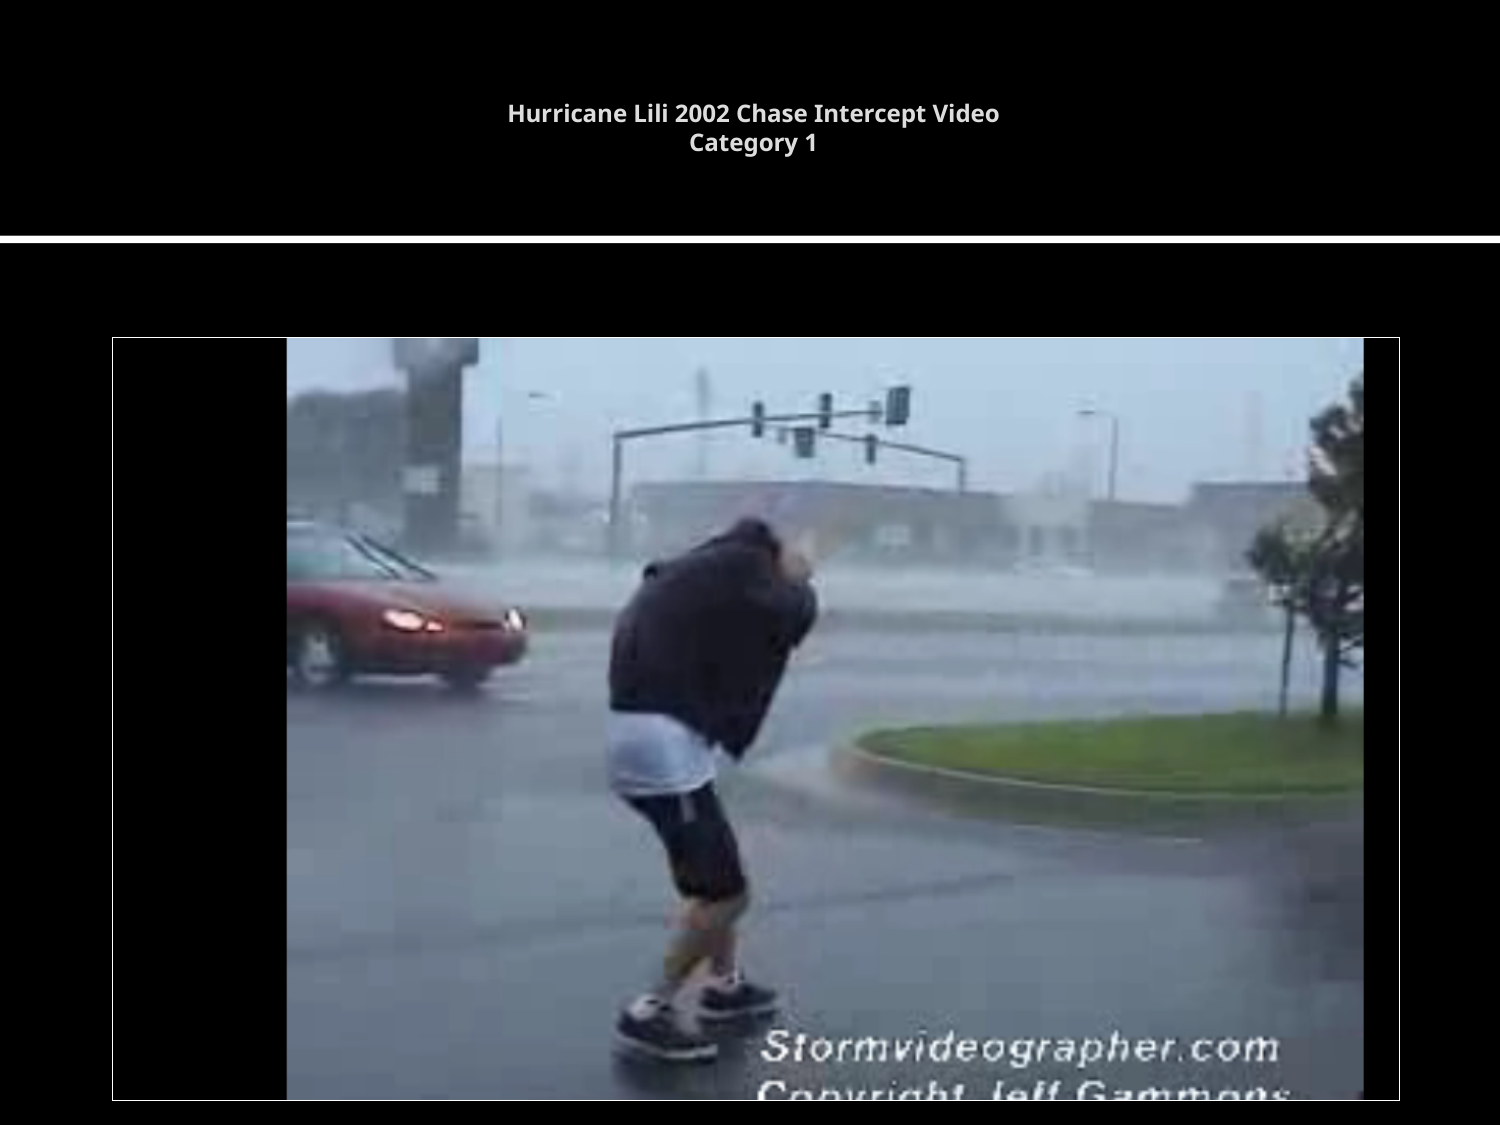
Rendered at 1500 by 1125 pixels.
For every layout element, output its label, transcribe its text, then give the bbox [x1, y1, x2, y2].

picture [113, 338, 1399, 1100]
title Hurricane Lili 2002 Chase Intercept Video Category 1 [75, 24, 1425, 231]
